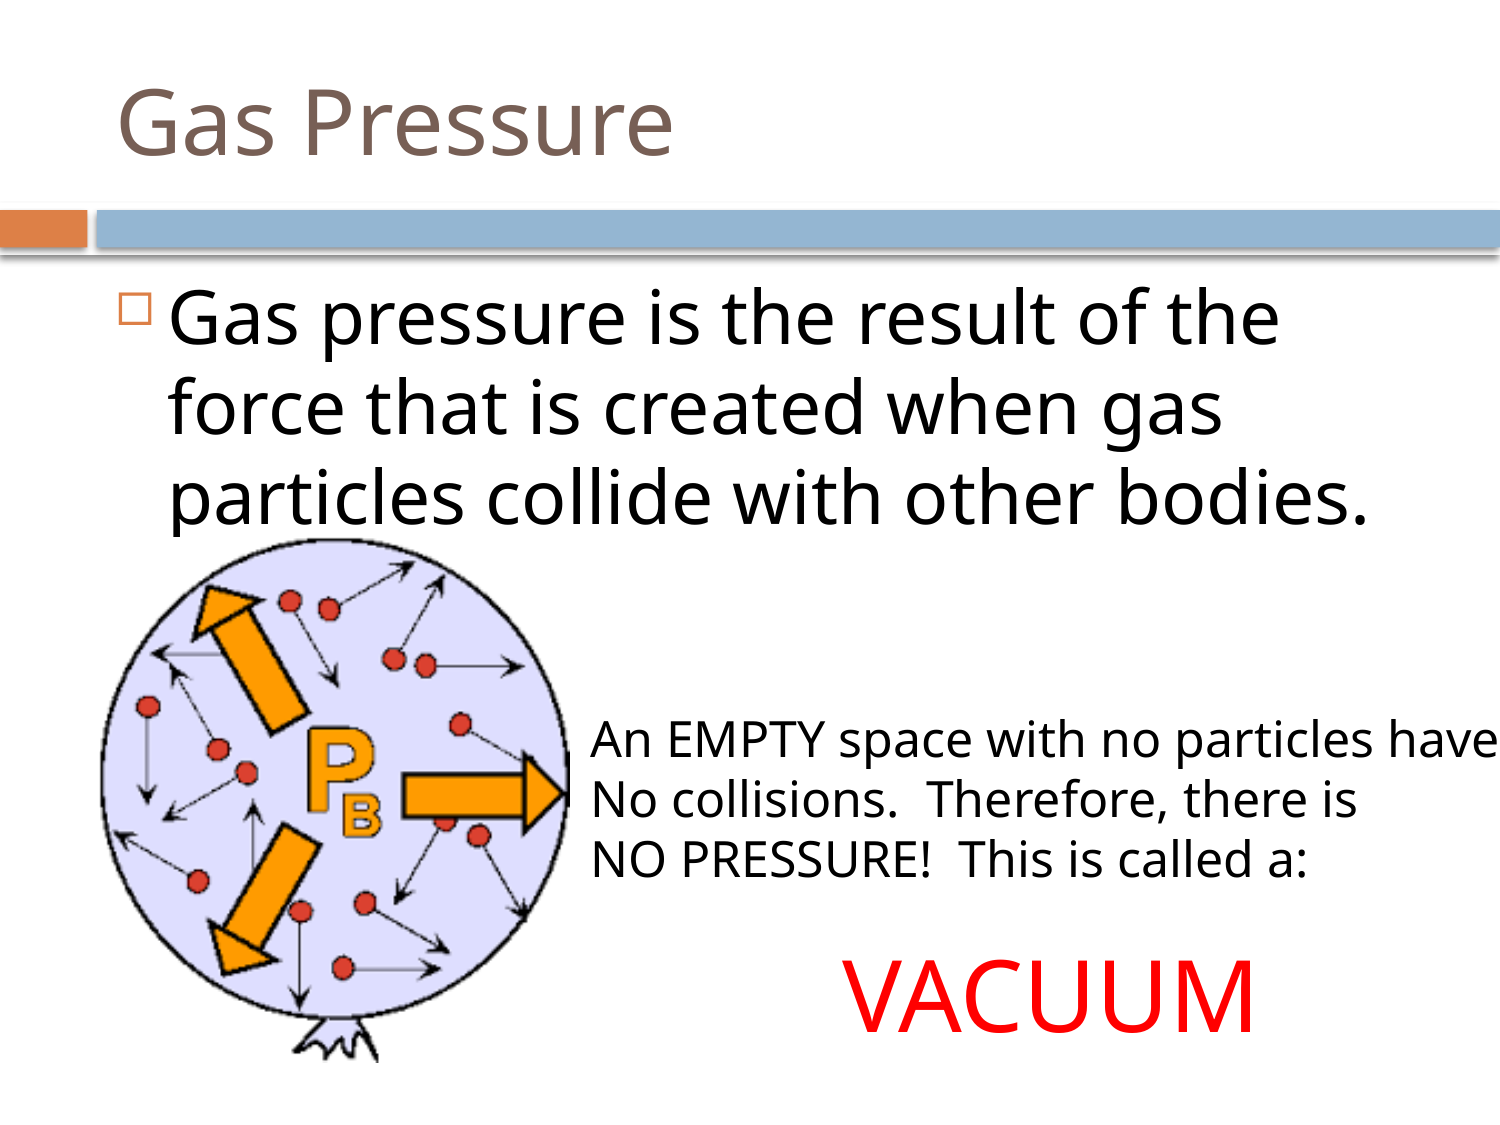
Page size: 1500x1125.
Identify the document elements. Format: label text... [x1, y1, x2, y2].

title Gas Pressure [100, 37, 1438, 200]
text_box An EMPTY space with no particles have No collisions. Therefore, there is NO PRESSURE! This is called a: VACUUM [575, 699, 1500, 1060]
picture [99, 537, 570, 1063]
list Gas pressure is the result of the force that is created when gas particles collide with other bodies. [100, 262, 1438, 1000]
